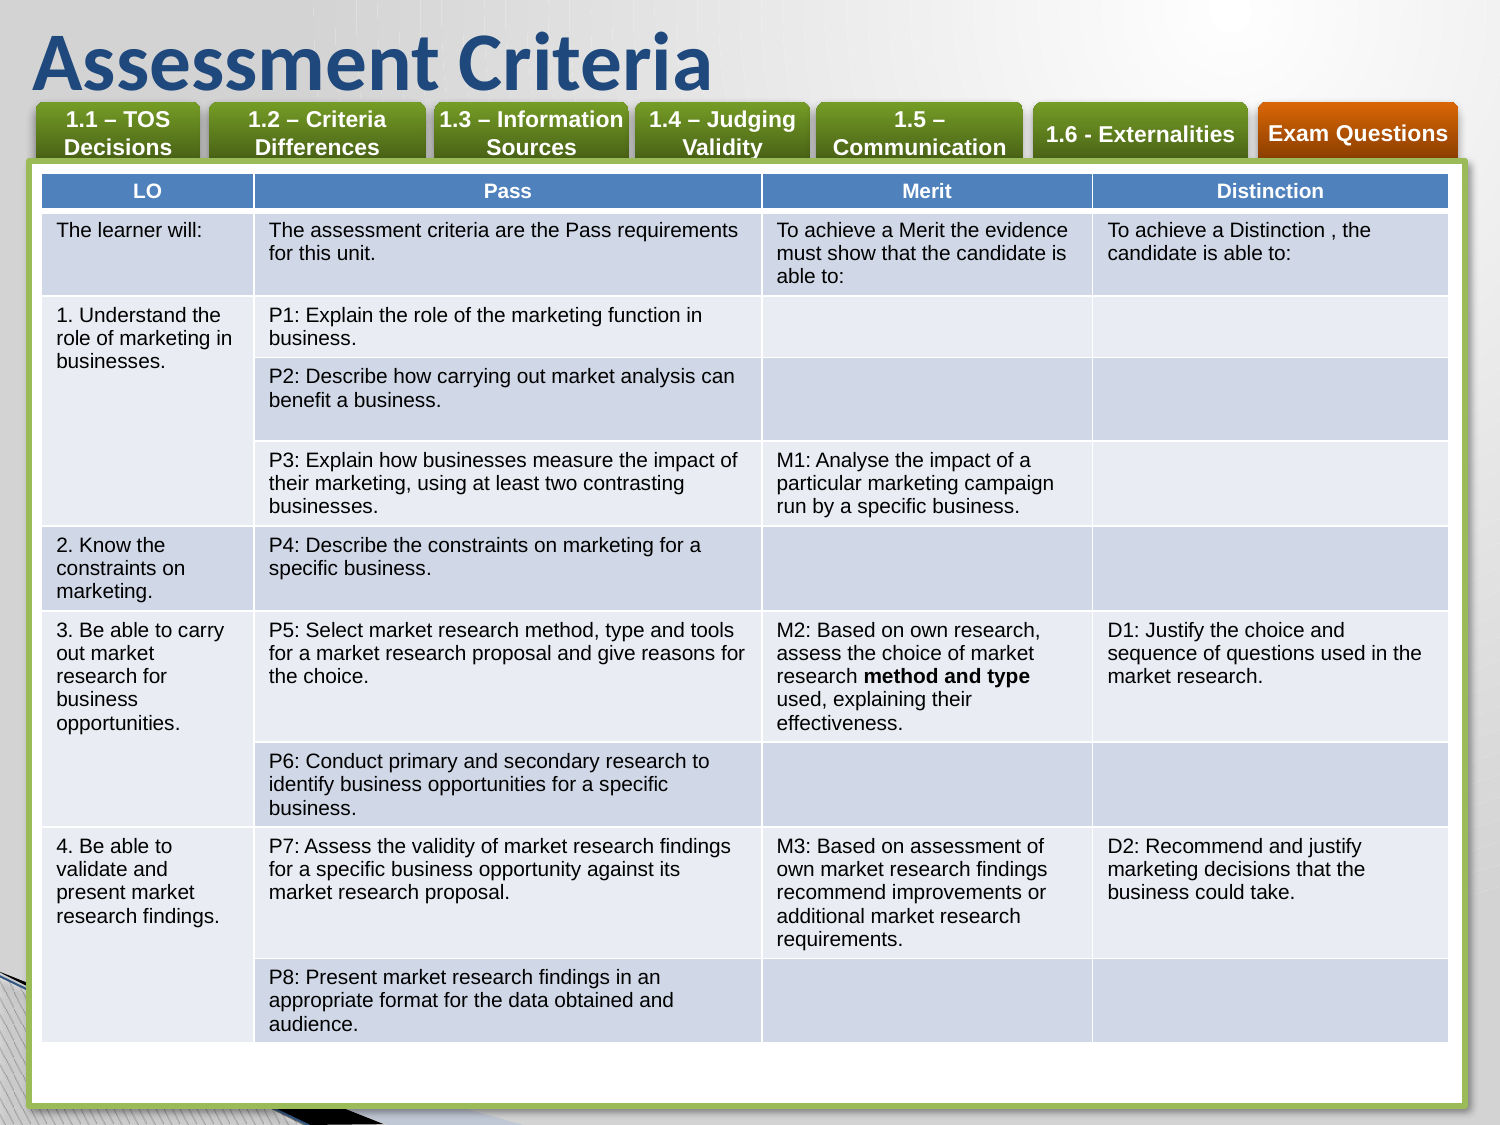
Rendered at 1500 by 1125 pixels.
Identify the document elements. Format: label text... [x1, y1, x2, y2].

table_cell The assessment criteria are the Pass requirements for this unit. [255, 214, 761, 295]
table_cell P5: Select market research method, type and tools for a market research proposal and give reasons for the choice. [255, 612, 761, 741]
table_header Pass [255, 174, 761, 208]
table_header Distinction [1093, 174, 1448, 208]
table_cell D2: Recommend and justify marketing decisions that the business could take. [1093, 828, 1448, 958]
title Assessment Criteria [17, 0, 1282, 114]
table_cell M2: Based on own research, assess the choice of market research method and type used, explaining their effectiveness. [763, 612, 1092, 741]
table_cell P8: Present market research findings in an appropriate format for the data obtained and audience. [255, 959, 761, 1042]
table_cell 4. Be able to validate and present market research findings. [42, 828, 253, 1042]
table_cell [1093, 442, 1448, 525]
table_cell 3. Be able to carry out market research for business opportunities. [42, 612, 253, 826]
table_cell To achieve a Merit the evidence must show that the candidate is able to: [763, 214, 1092, 295]
table_header Merit [763, 174, 1092, 208]
table_cell M3: Based on assessment of own market research findings recommend improvements or additional market research requirements. [763, 828, 1092, 958]
picture [281, 1114, 303, 1125]
table_cell [763, 297, 1092, 357]
table_cell [763, 358, 1092, 440]
table_cell To achieve a Distinction , the candidate is able to: [1093, 214, 1448, 295]
table_cell P3: Explain how businesses measure the impact of their marketing, using at least two contrasting businesses. [255, 442, 761, 525]
table_cell [763, 527, 1092, 610]
table_header LO [42, 174, 253, 208]
table_cell P4: Describe the constraints on marketing for a specific business. [255, 527, 761, 610]
table_cell P6: Conduct primary and secondary research to identify business opportunities for a specific business. [255, 743, 761, 826]
table_cell [763, 743, 1092, 826]
table_cell 1. Understand the role of marketing in businesses. [42, 297, 253, 525]
table_cell P1: Explain the role of the marketing function in business. [255, 297, 761, 357]
table_cell D1: Justify the choice and sequence of questions used in the market research. [1093, 612, 1448, 741]
table_cell [763, 959, 1092, 1042]
table_cell P7: Assess the validity of market research findings for a specific business opportunity against its market research proposal. [255, 828, 761, 958]
table_cell [1093, 358, 1448, 440]
table_cell [1093, 743, 1448, 826]
table_cell P2: Describe how carrying out market analysis can benefit a business. [255, 358, 761, 440]
table_cell [1093, 527, 1448, 610]
table_cell M1: Analyse the impact of a particular marketing campaign run by a specific business. [763, 442, 1092, 525]
table_cell 2. Know the constraints on marketing. [42, 527, 253, 610]
table_cell [1093, 297, 1448, 357]
table_cell The learner will: [42, 214, 253, 295]
table_cell [1093, 959, 1448, 1042]
